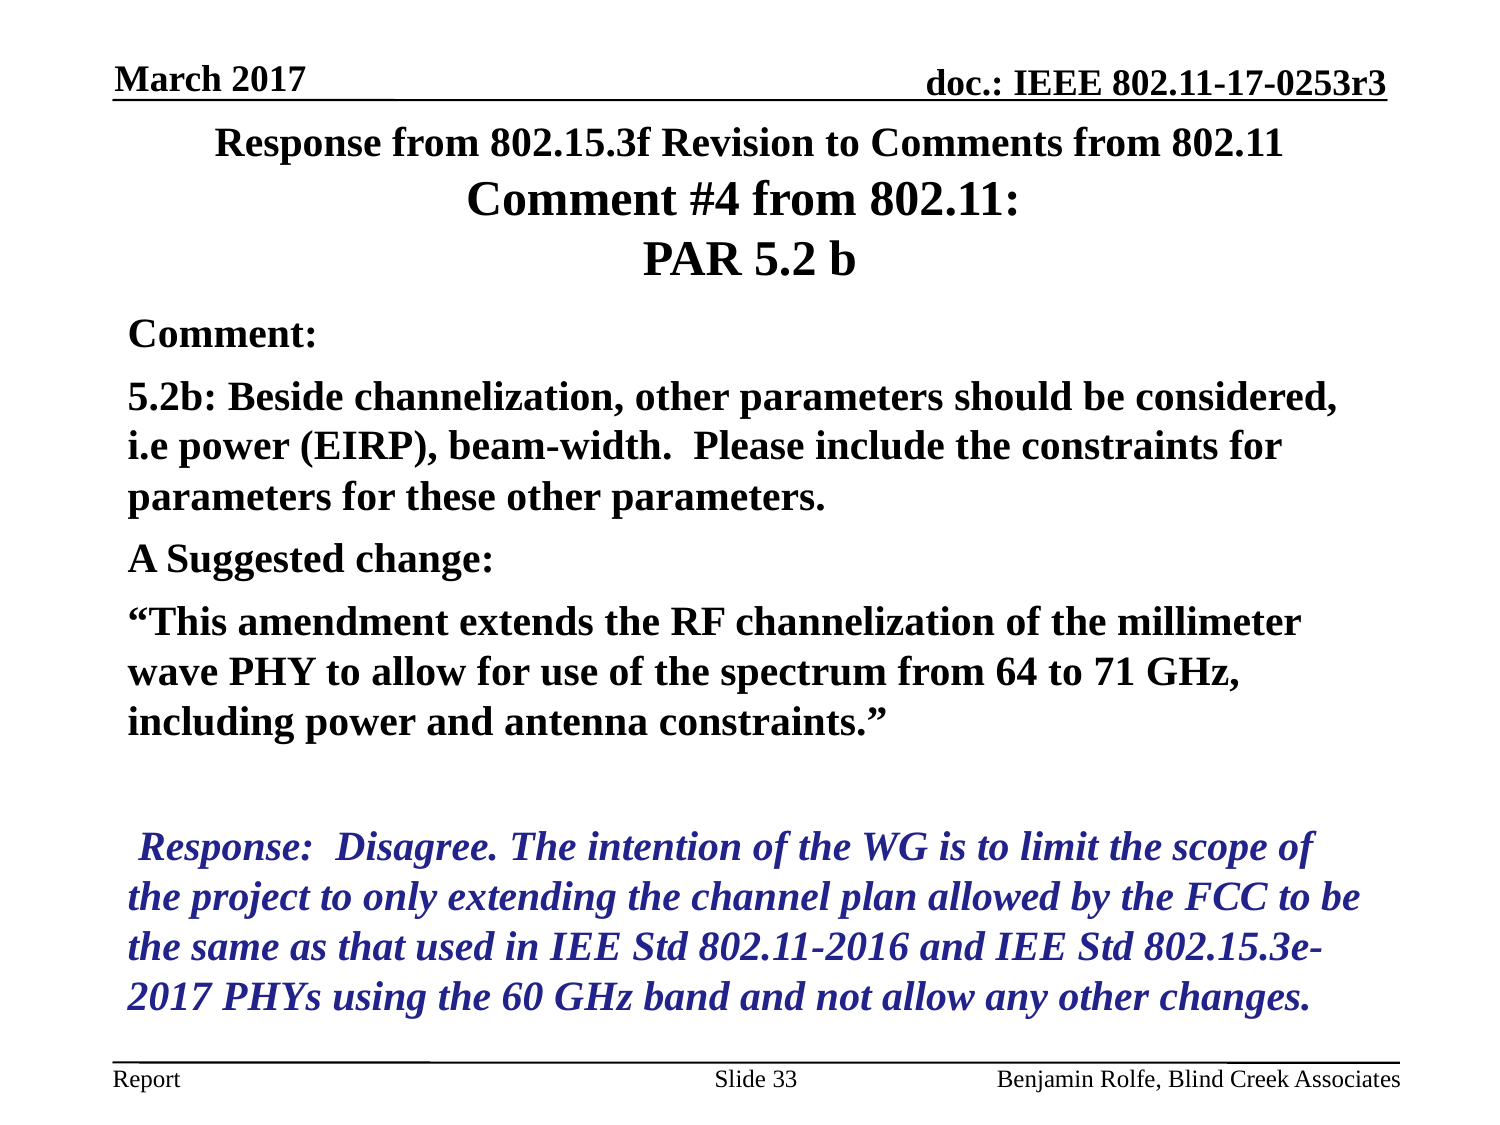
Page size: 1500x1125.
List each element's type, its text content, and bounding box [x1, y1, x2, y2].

footer Benjamin Rolfe, Blind Creek Associates [878, 1061, 1402, 1093]
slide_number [114, 54, 423, 100]
title Response from 802.15.3f Revision to Comments from 802.11 Comment #4 from 802.11: PAR 5.2 b [112, 112, 1388, 288]
list Comment: 5.2b: Beside channelization, other parameters should be considered, i.e power (EIRP), beam-width. Please include the constraints for parameters for these other parameters. A Suggested change: “This amendment extends the RF channelization of the millimeter wave PHY to allow for use of the spectrum from 64 to 71 GHz, including power and antenna constraints.” Response: Disagree. The intention of the WG is to limit the scope of the project to only extending the channel plan allowed by the FCC to be the same as that used in IEE Std 802.11-2016 and IEE Std 802.15.3e-2017 PHYs using the 60 GHz band and not allow any other changes. [112, 297, 1388, 1036]
slide_number Slide 33 [712, 1061, 800, 1123]
